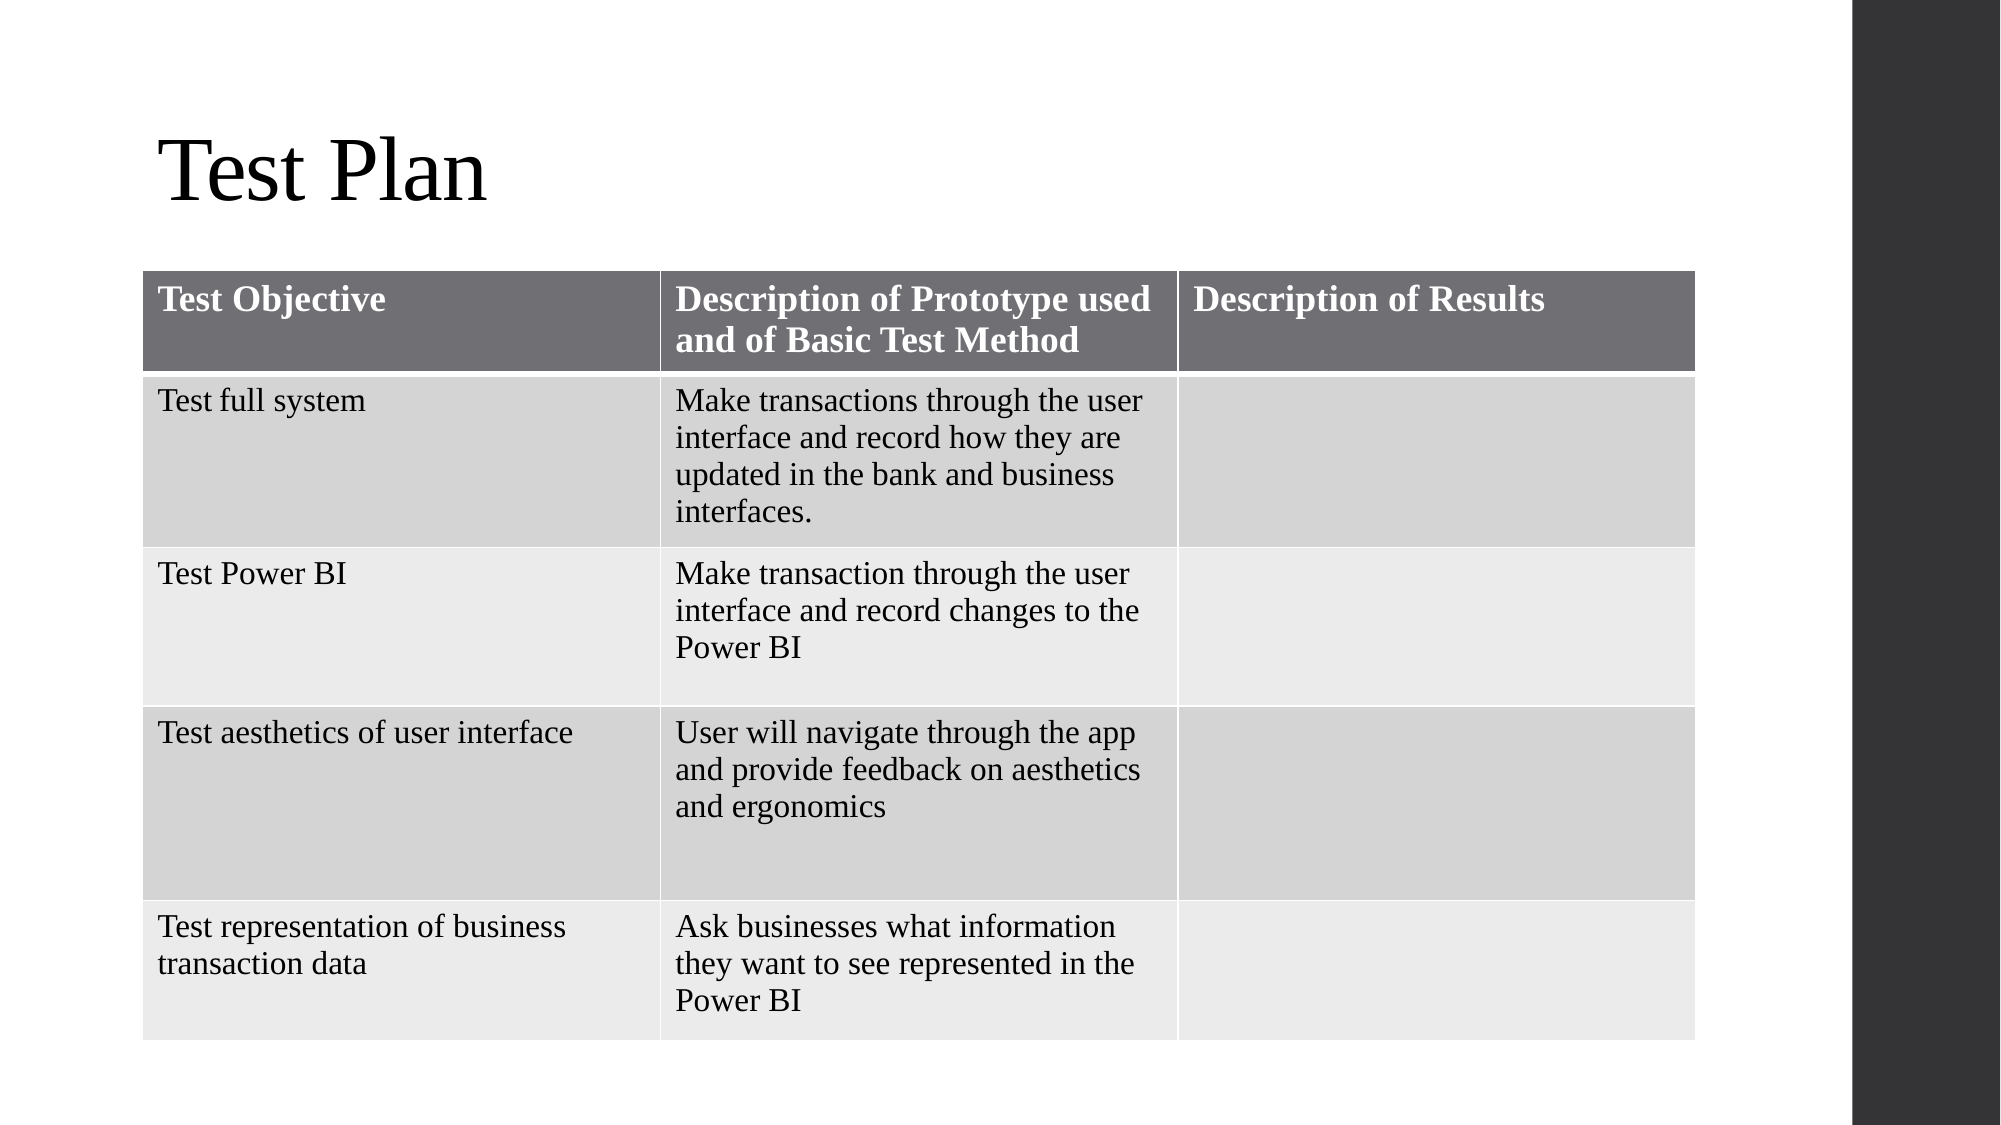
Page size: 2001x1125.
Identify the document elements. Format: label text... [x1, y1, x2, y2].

table_cell Test full system [143, 377, 660, 547]
title Test Plan [142, 110, 976, 228]
table_cell Test Power BI [143, 548, 660, 705]
table_cell Make transactions through the user interface and record how they are updated in the bank and business interfaces. [661, 377, 1177, 547]
table_cell Make transaction through the user interface and record changes to the Power BI [661, 548, 1177, 705]
table_header Description of Prototype used and of Basic Test Method [661, 271, 1177, 371]
table_header Description of Results [1179, 271, 1695, 371]
table_cell Test representation of business transaction data [143, 901, 660, 1040]
table_cell User will navigate through the app and provide feedback on aesthetics and ergonomics [661, 707, 1177, 900]
table_cell Test aesthetics of user interface [143, 707, 660, 900]
table_cell [1179, 548, 1695, 705]
table_cell [1179, 377, 1695, 547]
table_cell [1179, 901, 1695, 1040]
table_cell Ask businesses what information they want to see represented in the Power BI [661, 901, 1177, 1040]
table_header Test Objective [143, 271, 660, 371]
table_cell [1179, 707, 1695, 900]
